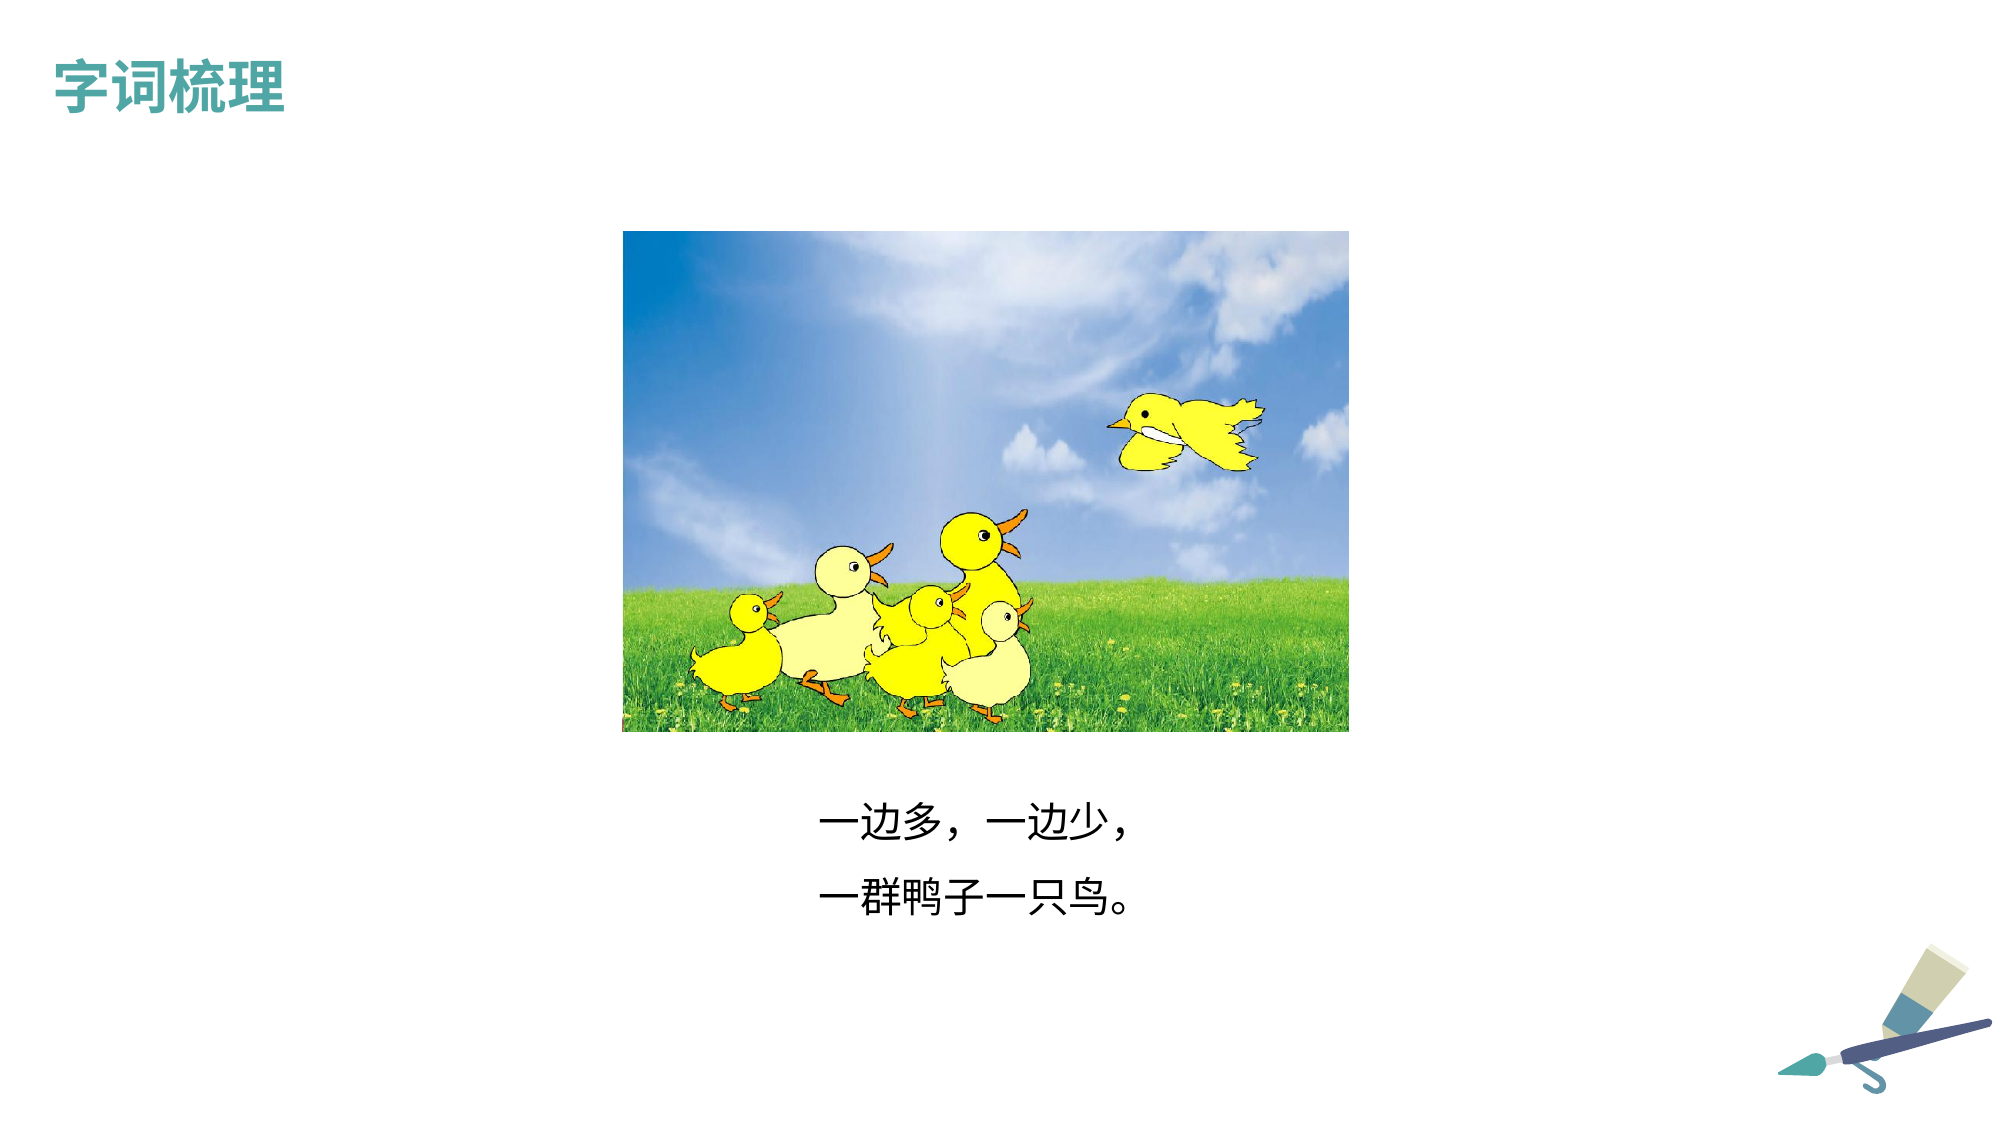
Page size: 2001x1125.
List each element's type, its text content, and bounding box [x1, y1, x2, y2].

text_box 一边多，一边少， 一群鸭子一只鸟。 [803, 763, 1168, 928]
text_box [1811, 945, 1974, 1125]
text_box 字词梳理 [37, 42, 301, 128]
picture [621, 231, 1350, 732]
